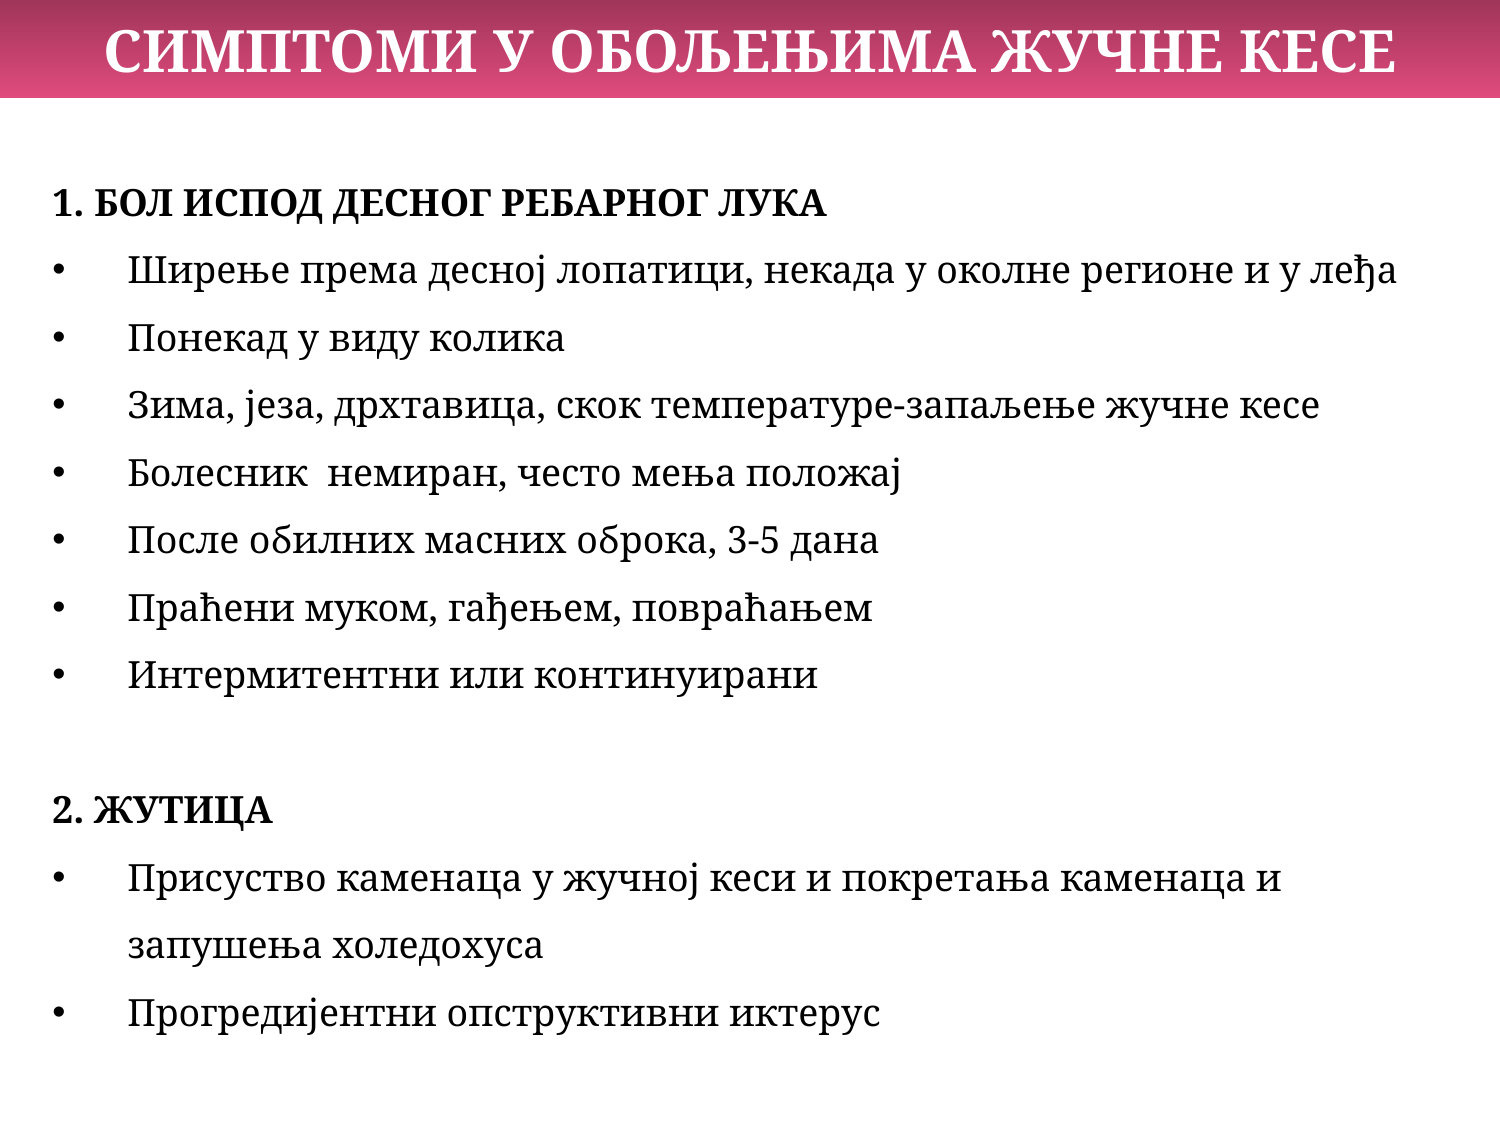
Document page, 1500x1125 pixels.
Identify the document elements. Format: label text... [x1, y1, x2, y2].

text_box СИМПТОМИ У ОБОЉЕЊИМА ЖУЧНЕ КЕСЕ [0, 0, 1500, 98]
text_box 1. БОЛ ИСПОД ДЕСНОГ РЕБАРНОГ ЛУКА Ширење према десној лопатици, некада у околне регионе и у леђа Понекад у виду колика Зима, језа, дрхтавица, скок температуре-запаљење жучне кесе Болесник немиран, често мења положај После обилних масних оброка, 3-5 дана Праћени муком, гађењем, повраћањем Интермитентни или континуирани 2. ЖУТИЦА Присуство каменаца у жучној кеси и покретања каменаца и запушења холедохуса Прогредијентни опструктивни иктерус [37, 148, 1438, 1109]
